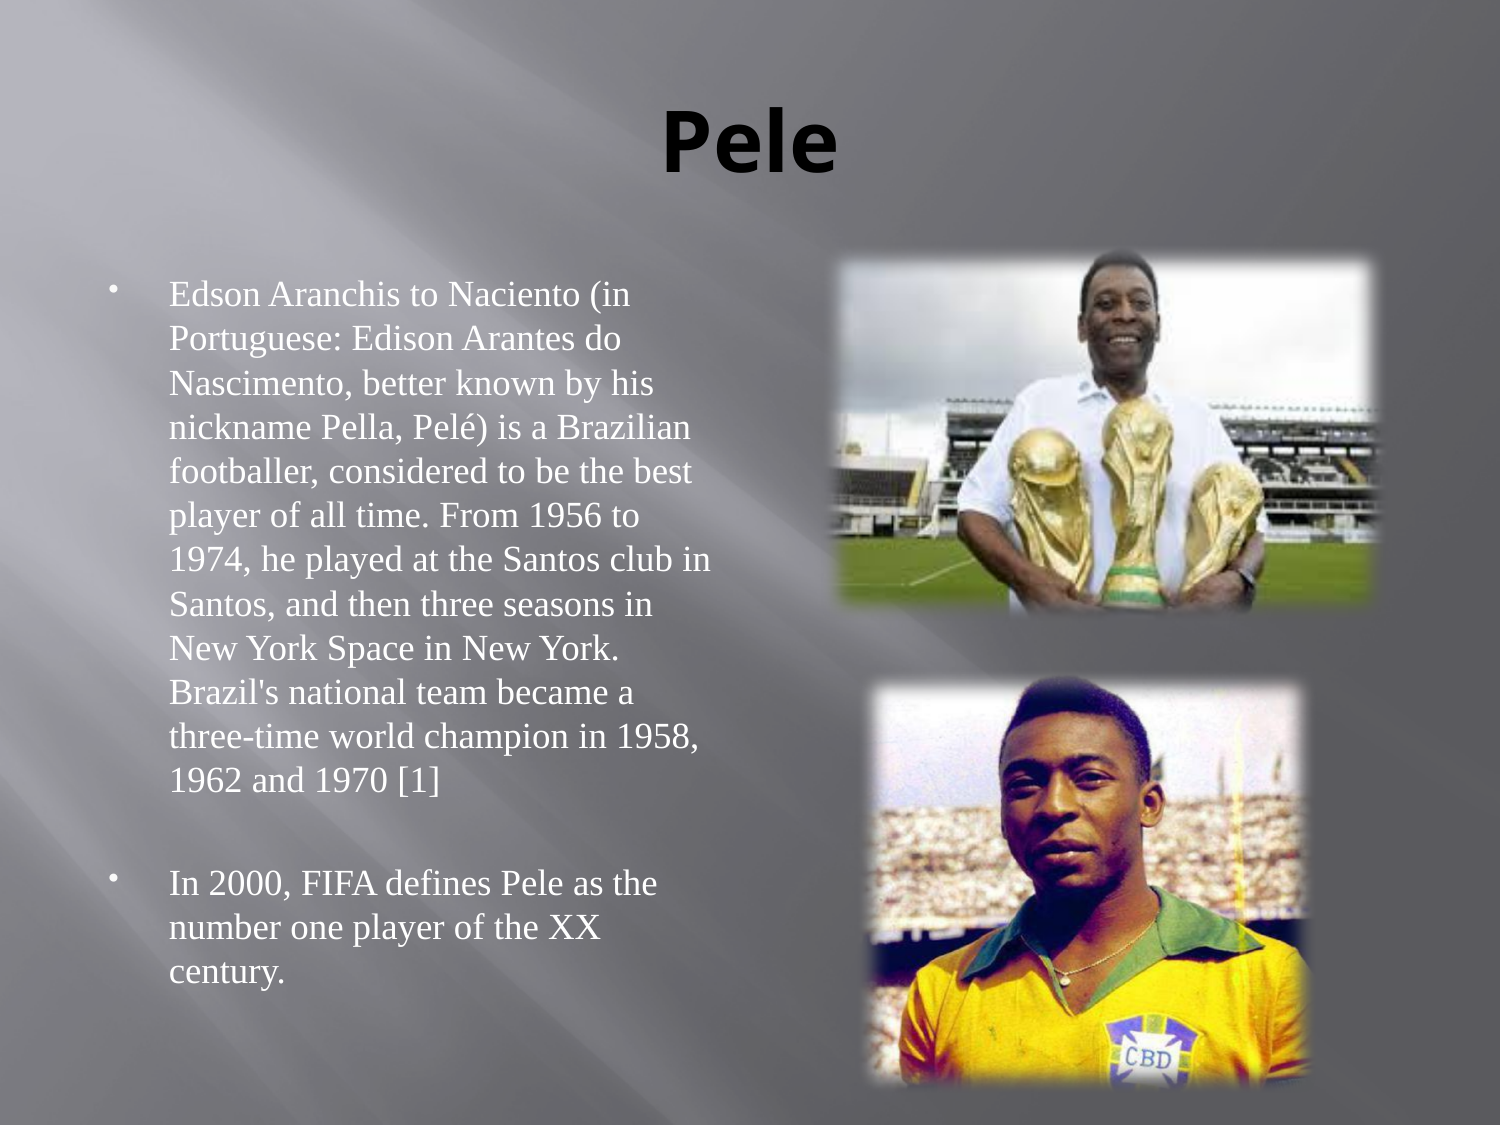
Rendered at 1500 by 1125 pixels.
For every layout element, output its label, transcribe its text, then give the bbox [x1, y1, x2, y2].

title Pele [75, 45, 1425, 233]
list Edson Aranchis to Naciento (in Portuguese: Edison Arantes do Nascimento, better known by his nickname Pella, Pelé) is a Brazilian footballer, considered to be the best player of all time. From 1956 to 1974, he played at the Santos club in Santos, and then three seasons in New York Space in New York. Brazil's national team became a three-time world champion in 1958, 1962 and 1970 [1] In 2000, FIFA defines Pele as the number one player of the XX century. [75, 262, 738, 1005]
picture [856, 668, 1318, 1095]
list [821, 243, 1389, 622]
